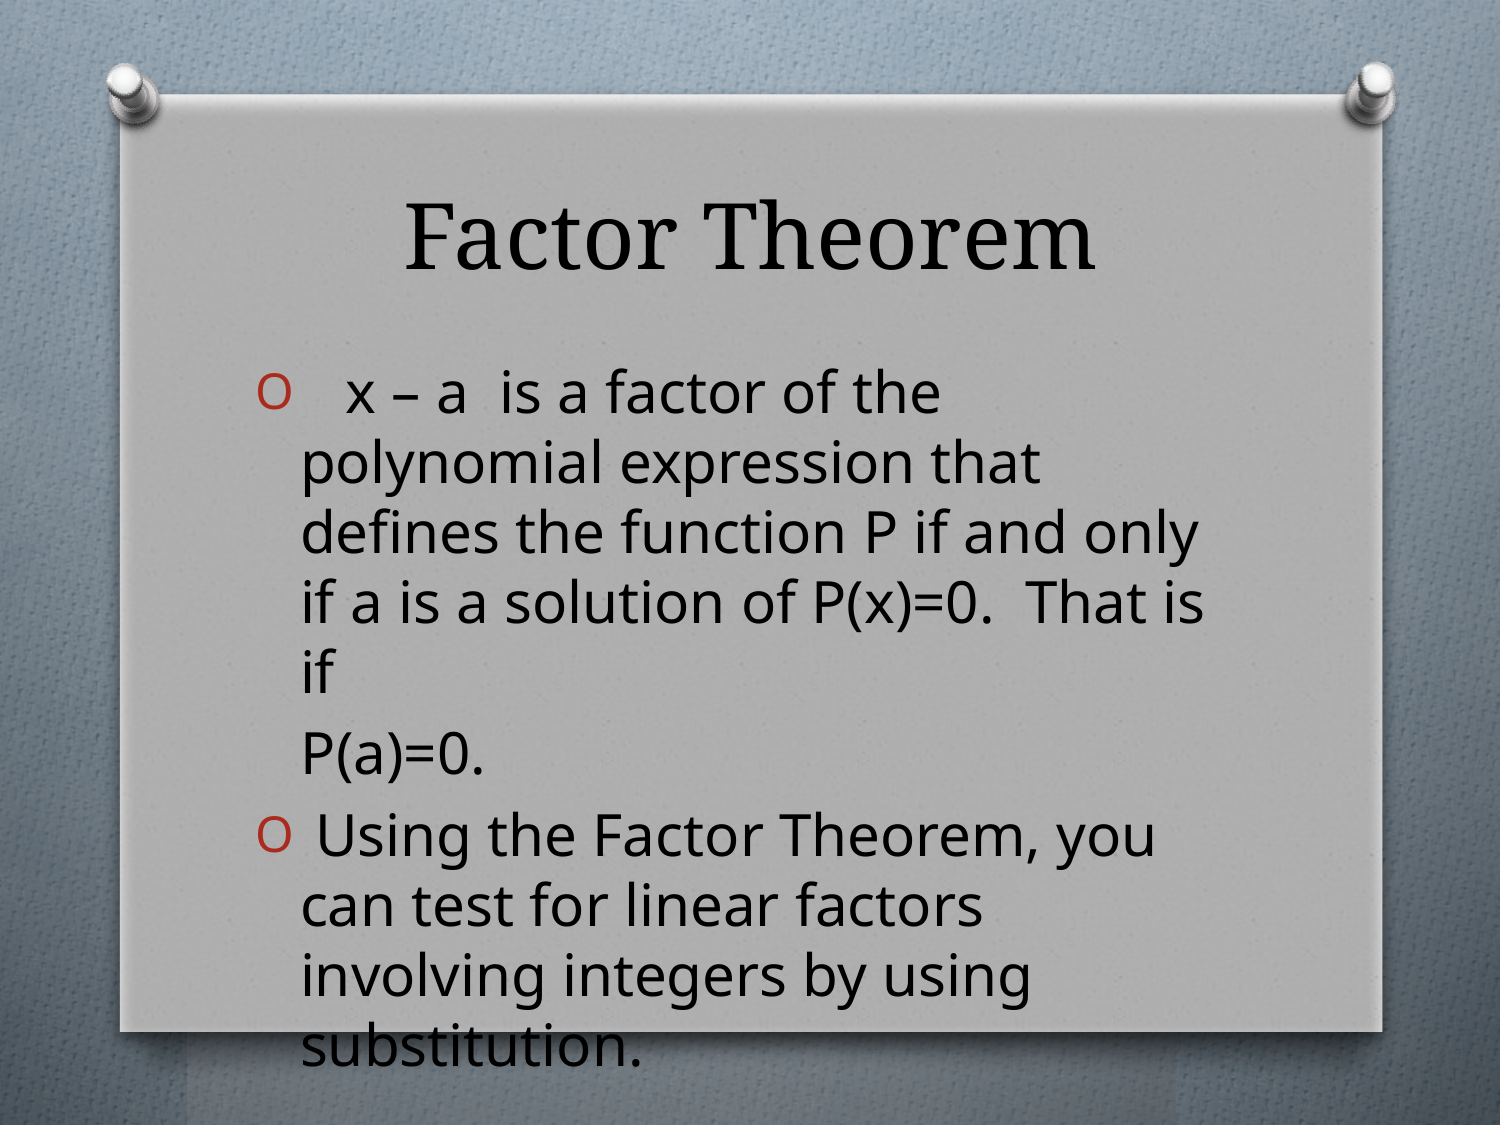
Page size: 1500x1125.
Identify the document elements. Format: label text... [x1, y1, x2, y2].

list x – a is a factor of the polynomial expression that defines the function P if and only if a is a solution of P(x)=0. That is if P(a)=0. Using the Factor Theorem, you can test for linear factors involving integers by using substitution. [240, 347, 1257, 939]
picture [75, 29, 198, 153]
title Factor Theorem [179, 134, 1323, 332]
picture [1317, 35, 1439, 156]
